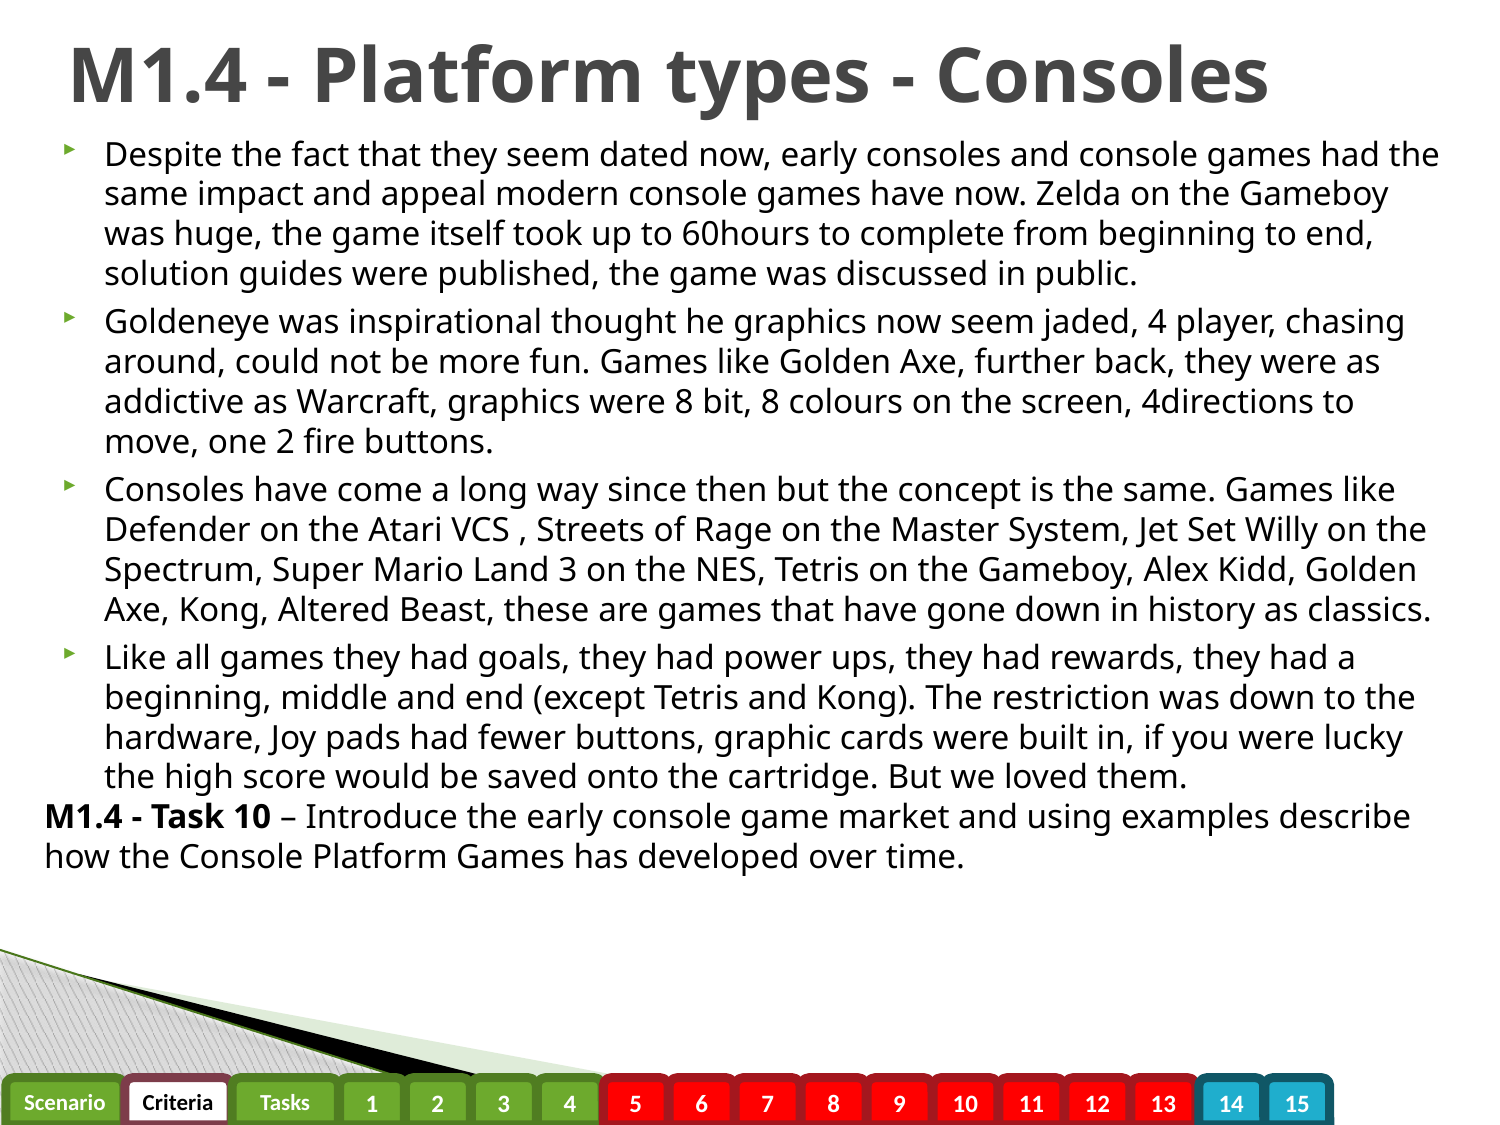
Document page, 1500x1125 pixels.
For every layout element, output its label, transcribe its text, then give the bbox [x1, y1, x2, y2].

list Despite the fact that they seem dated now, early consoles and console games had the same impact and appeal modern console games have now. Zelda on the Gameboy was huge, the game itself took up to 60hours to complete from beginning to end, solution guides were published, the game was discussed in public. Goldeneye was inspirational thought he graphics now seem jaded, 4 player, chasing around, could not be more fun. Games like Golden Axe, further back, they were as addictive as Warcraft, graphics were 8 bit, 8 colours on the screen, 4directions to move, one 2 fire buttons. Consoles have come a long way since then but the concept is the same. Games like Defender on the Atari VCS , Streets of Rage on the Master System, Jet Set Willy on the Spectrum, Super Mario Land 3 on the NES, Tetris on the Gameboy, Alex Kidd, Golden Axe, Kong, Altered Beast, these are games that have gone down in history as classics. Like all games they had goals, they had power ups, they had rewards, they had a beginning, middle and end (except Tetris and Kong). The restriction was down to the hardware, Joy pads had fewer buttons, graphic cards were built in, if you were lucky the high score would be saved onto the cartridge. But we loved them. M1.4 - Task 10 – Introduce the early console game market and using examples describe how the Console Platform Games has developed over time. [29, 125, 1459, 1043]
title M1.4 - Platform types - Consoles [53, 19, 1471, 126]
